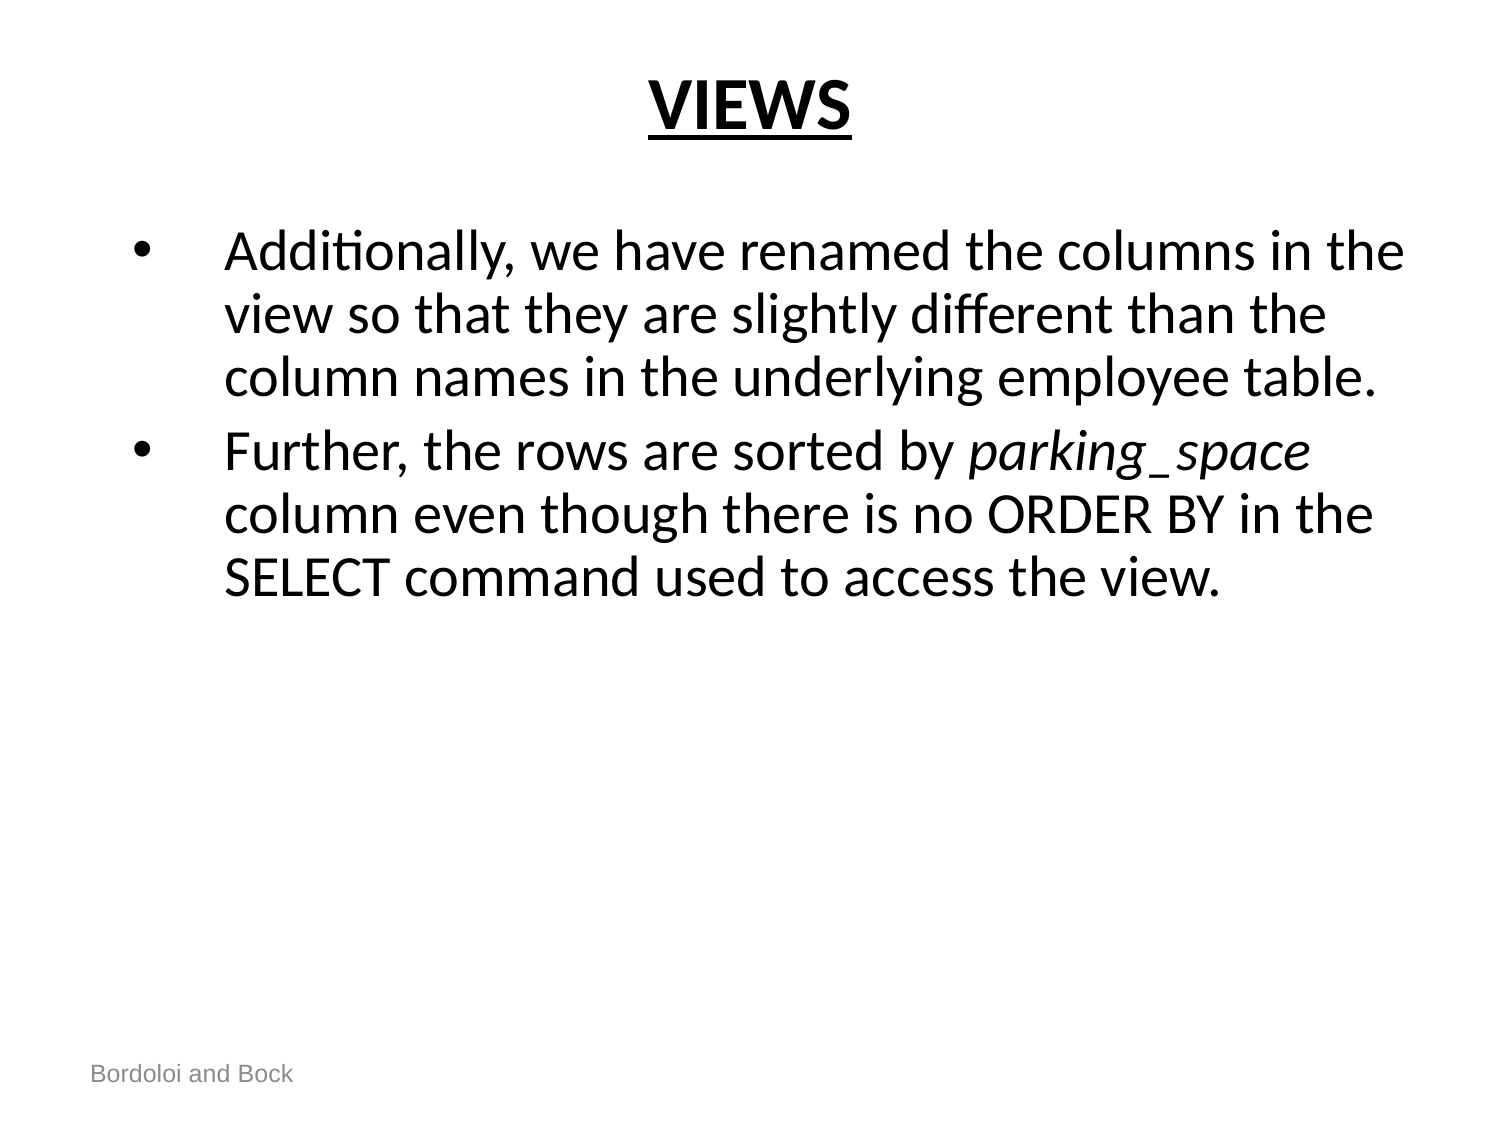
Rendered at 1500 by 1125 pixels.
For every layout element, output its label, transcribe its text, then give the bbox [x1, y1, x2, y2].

list Additionally, we have renamed the columns in the view so that they are slightly different than the column names in the underlying employee table. Further, the rows are sorted by parking_space column even though there is no ORDER BY in the SELECT command used to access the view. [50, 212, 1450, 1000]
title VIEWS [112, 24, 1388, 175]
slide_number Bordoloi and Bock [75, 1042, 425, 1103]
